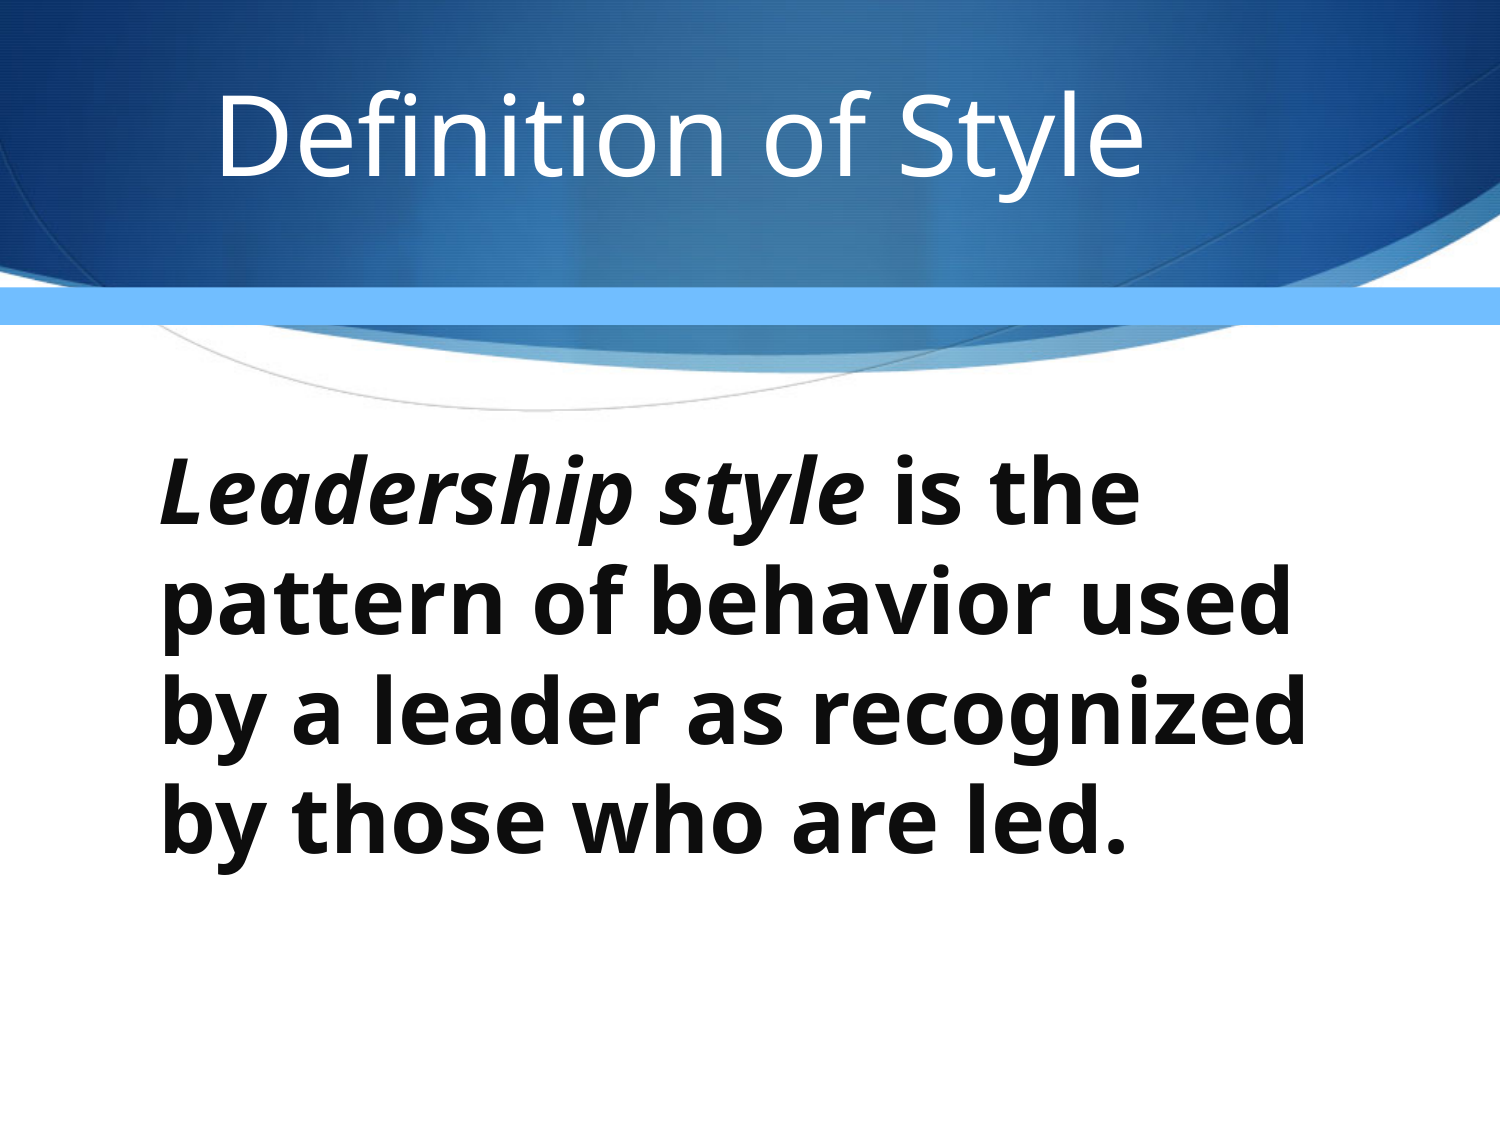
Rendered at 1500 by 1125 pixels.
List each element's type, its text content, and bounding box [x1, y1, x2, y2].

picture [0, 0, 1500, 287]
list Leadership style is the pattern of behavior used by a leader as recognized by those who are led. [87, 424, 1413, 1076]
picture [0, 325, 1500, 1125]
title Definition of Style [62, 37, 1413, 226]
